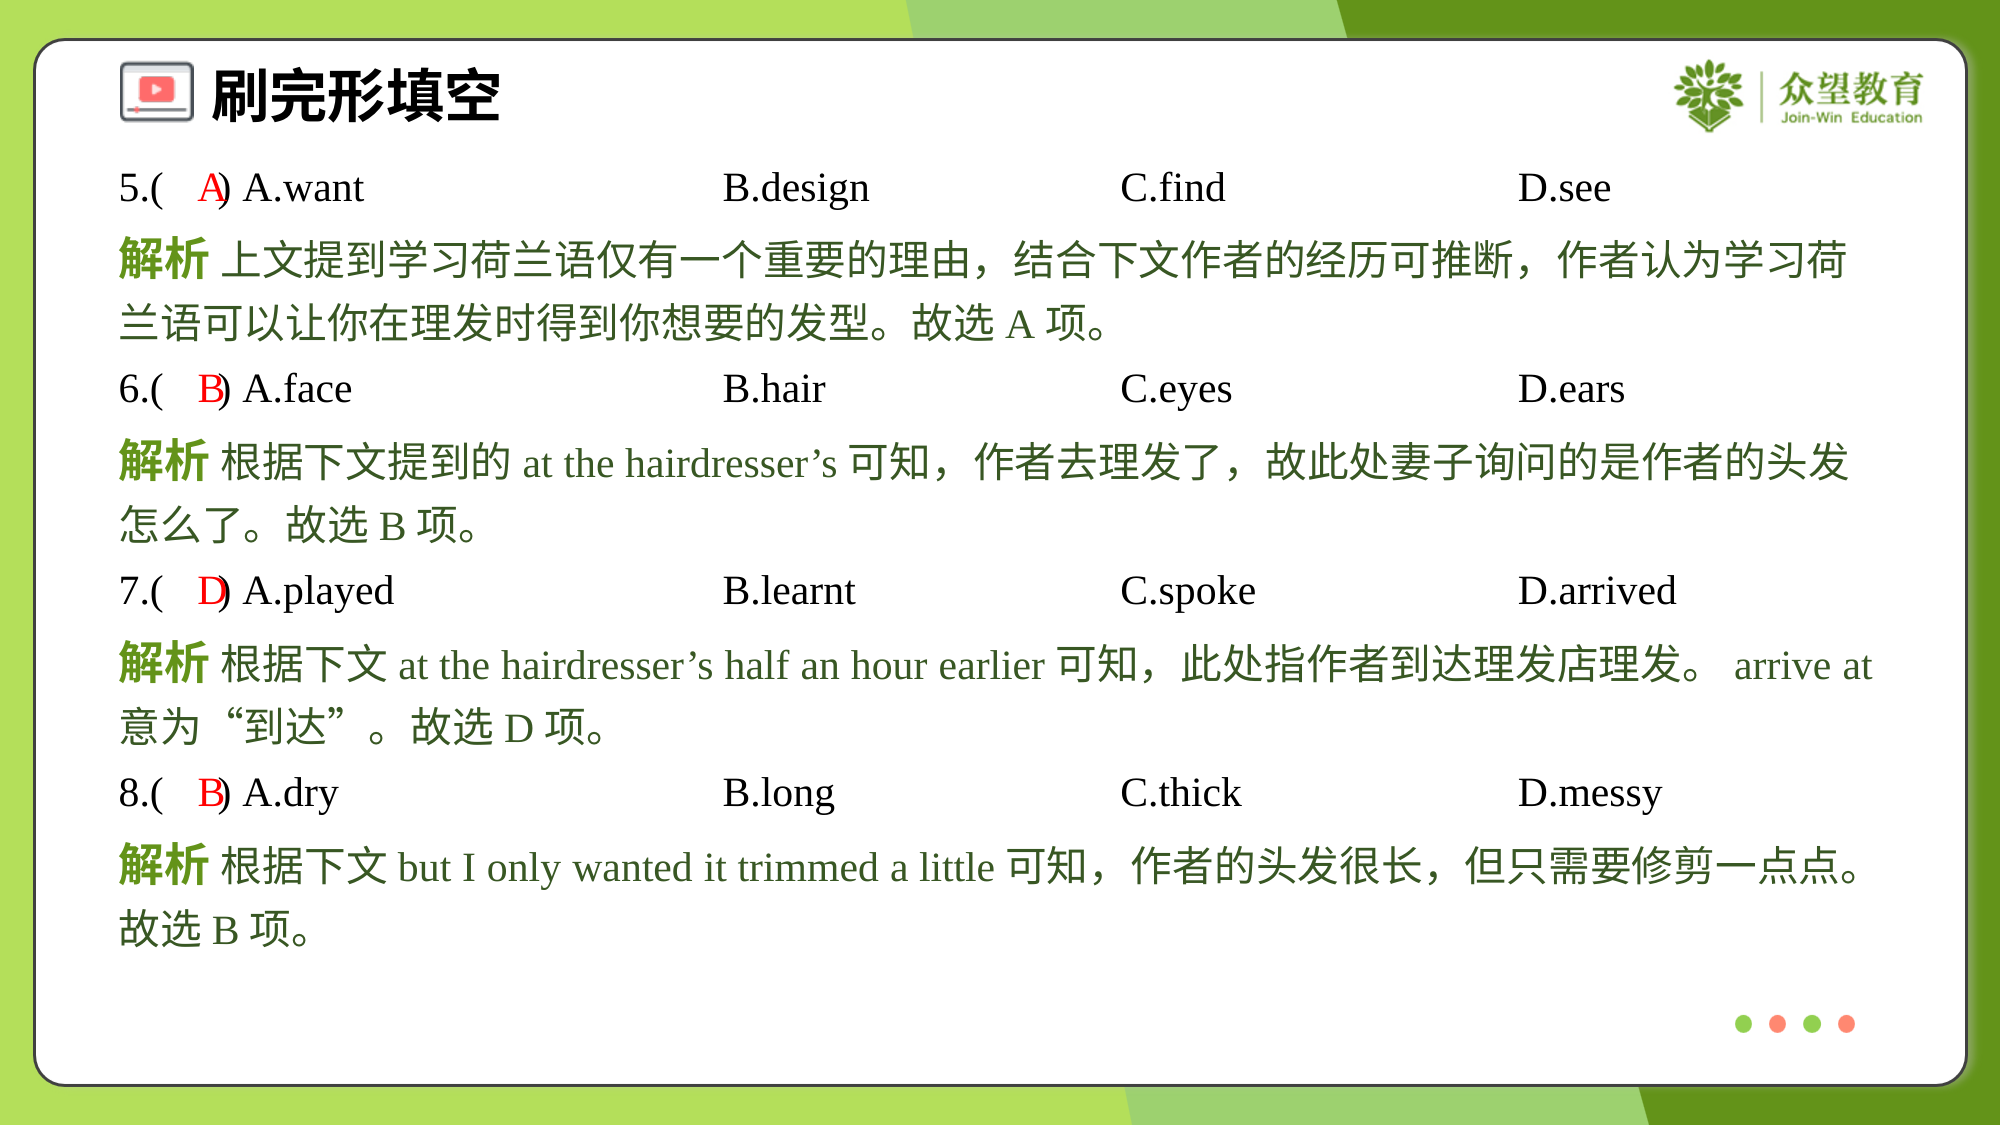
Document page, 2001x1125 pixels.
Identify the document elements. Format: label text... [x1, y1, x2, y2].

text_box 解析 上文提到学习荷兰语仅有一个重要的理由，结合下文作者的经历可推断，作者认为学习荷兰语可以让你在理发时得到你想要的发型。故选A项。 [118, 215, 1883, 343]
picture [0, 0, 2000, 1125]
text_box 解析 根据下文but I only wanted it trimmed a little可知，作者的头发很长，但只需要修剪一点点。故选B项。 [118, 822, 1883, 949]
text_box B [192, 752, 231, 810]
text_box 解析 根据下文提到的at the hairdresser’s可知，作者去理发了，故此处妻子询问的是作者的头发怎么了。故选B项。 [118, 417, 1883, 545]
text_box D [192, 550, 233, 608]
text_box B [192, 348, 231, 406]
text_box 6.( ) A.face B.hair C.eyes D.ears [231, 348, 1883, 406]
text_box 8.( ) A.dry B.long C.thick D.messy [231, 752, 1883, 810]
text_box A [192, 146, 233, 205]
text_box 5.( ) A.want B.design C.find D.see [233, 146, 1883, 204]
text_box 7.( ) A.played B.learnt C.spoke D.arrived [118, 550, 192, 608]
text_box 8.( ) A.dry B.long C.thick D.messy [118, 752, 192, 810]
text_box 7.( ) A.played B.learnt C.spoke D.arrived [233, 550, 1883, 608]
text_box 6.( ) A.face B.hair C.eyes D.ears [118, 348, 192, 406]
text_box 5.( ) A.want B.design C.find D.see [118, 146, 192, 204]
text_box 解析 根据下文at the hairdresser’s half an hour earlier可知，此处指作者到达理发店理发。arrive at意为“到达”。故选D项。 [118, 619, 1883, 747]
